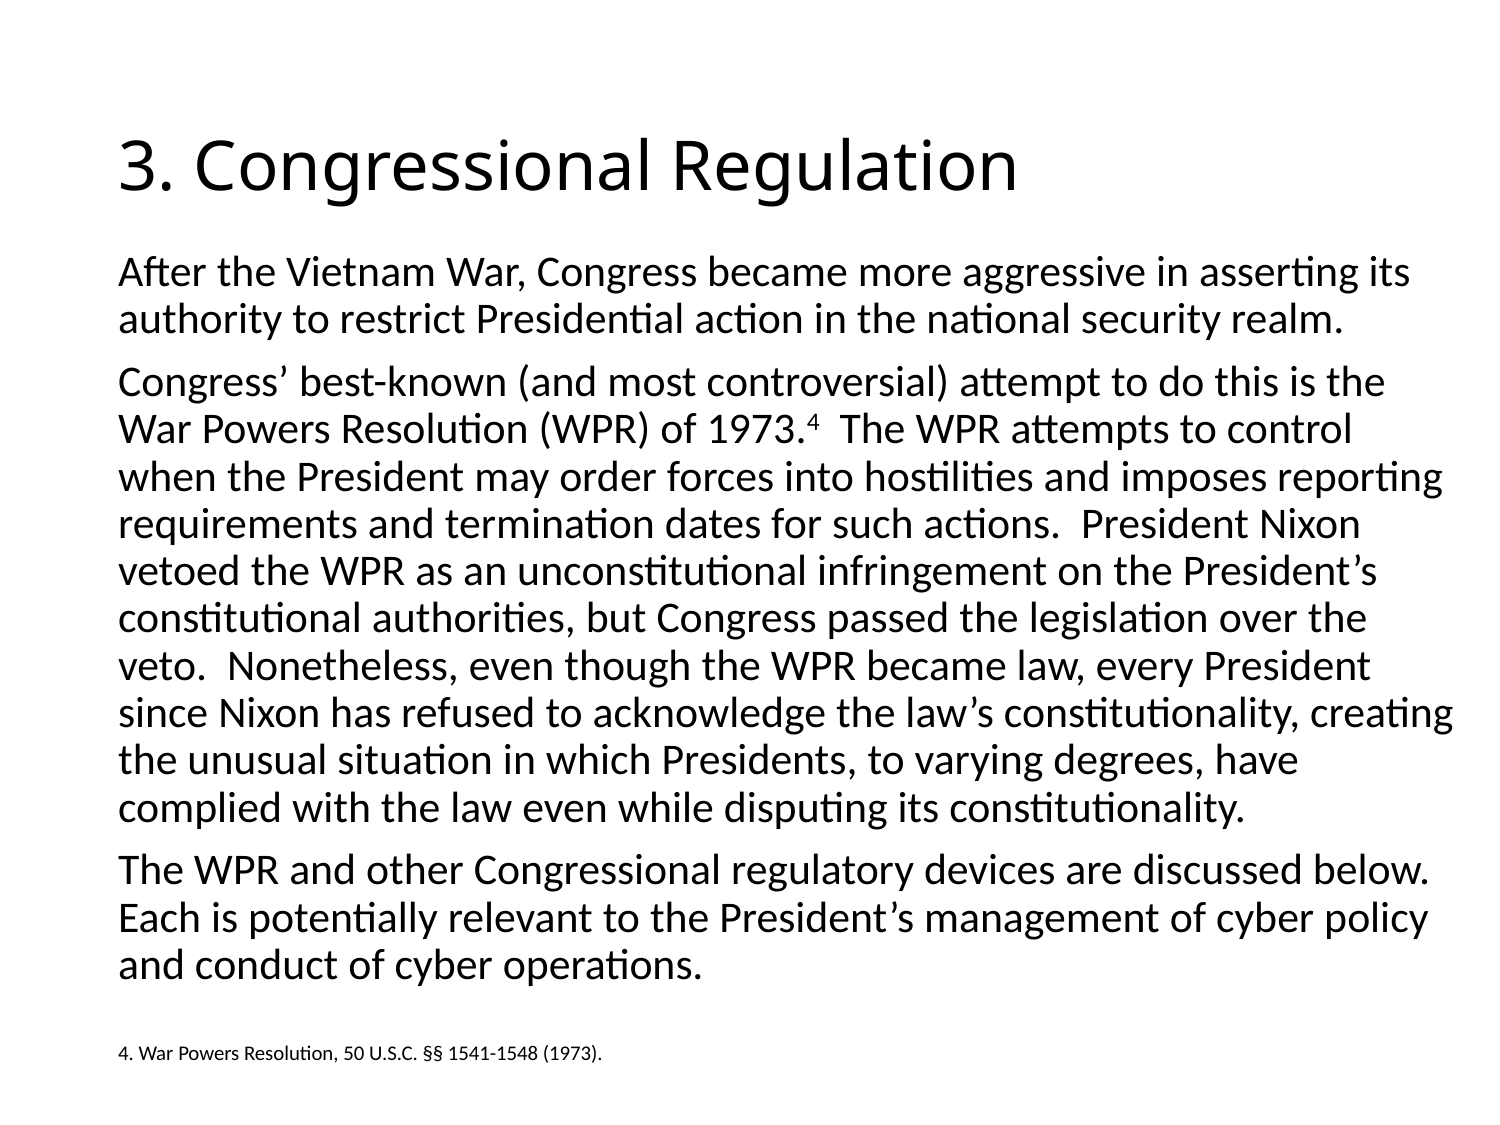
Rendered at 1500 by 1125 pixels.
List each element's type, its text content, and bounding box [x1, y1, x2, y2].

list After the Vietnam War, Congress became more aggressive in asserting its authority to restrict Presidential action in the national security realm. Congress’ best-known (and most controversial) attempt to do this is the War Powers Resolution (WPR) of 1973.4 The WPR attempts to control when the President may order forces into hostilities and imposes reporting requirements and termination dates for such actions. President Nixon vetoed the WPR as an unconstitutional infringement on the President’s constitutional authorities, but Congress passed the legislation over the veto. Nonetheless, even though the WPR became law, every President since Nixon has refused to acknowledge the law’s constitutionality, creating the unusual situation in which Presidents, to varying degrees, have complied with the law even while disputing its constitutionality. The WPR and other Congressional regulatory devices are discussed below. Each is potentially relevant to the President’s management of cyber policy and conduct of cyber operations. 4. War Powers Resolution, 50 U.S.C. §§ 1541-1548 (1973). [102, 241, 1477, 956]
title 3. Congressional Regulation [102, 59, 1398, 241]
